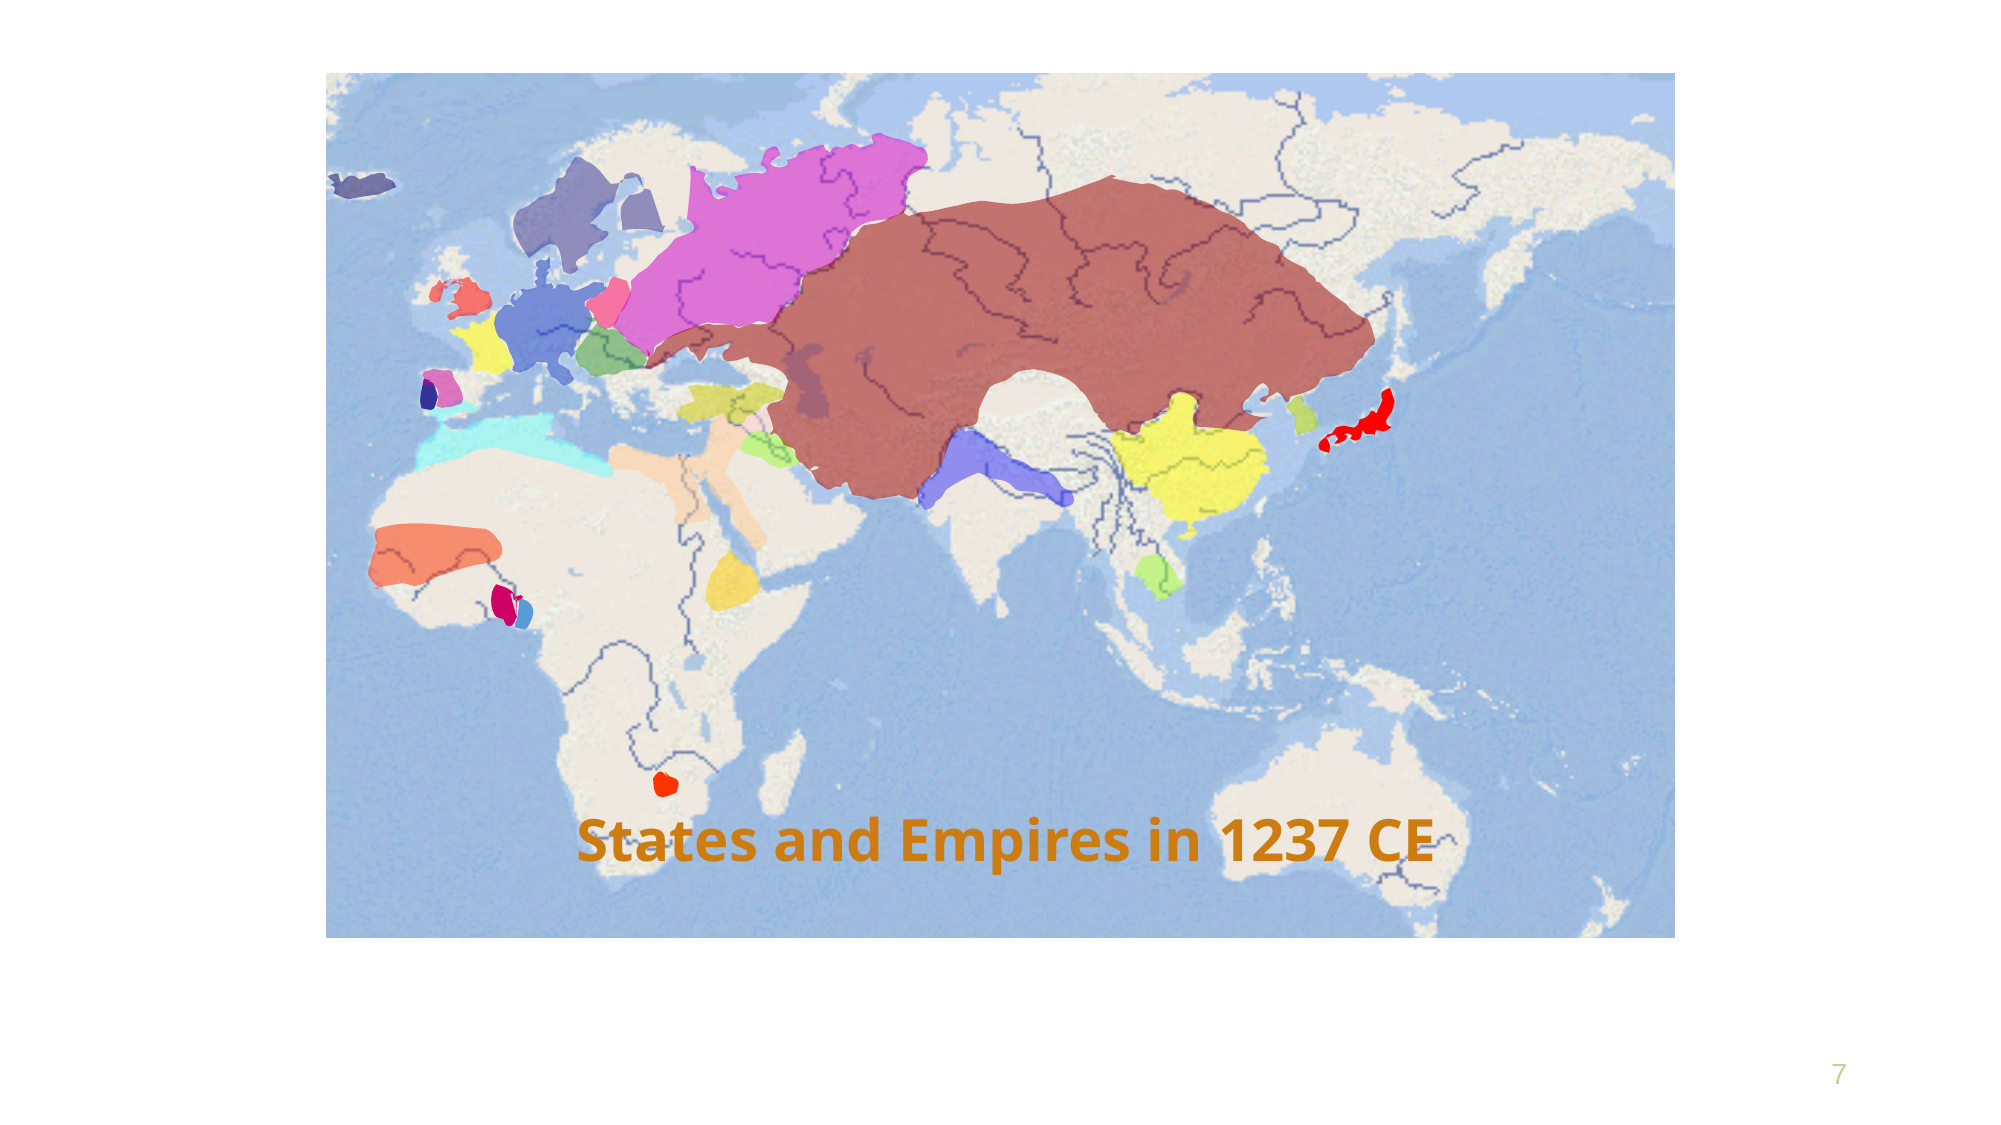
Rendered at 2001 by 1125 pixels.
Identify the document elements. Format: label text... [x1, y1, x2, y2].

picture [325, 73, 1675, 938]
slide_number 7 [1412, 1042, 1863, 1103]
